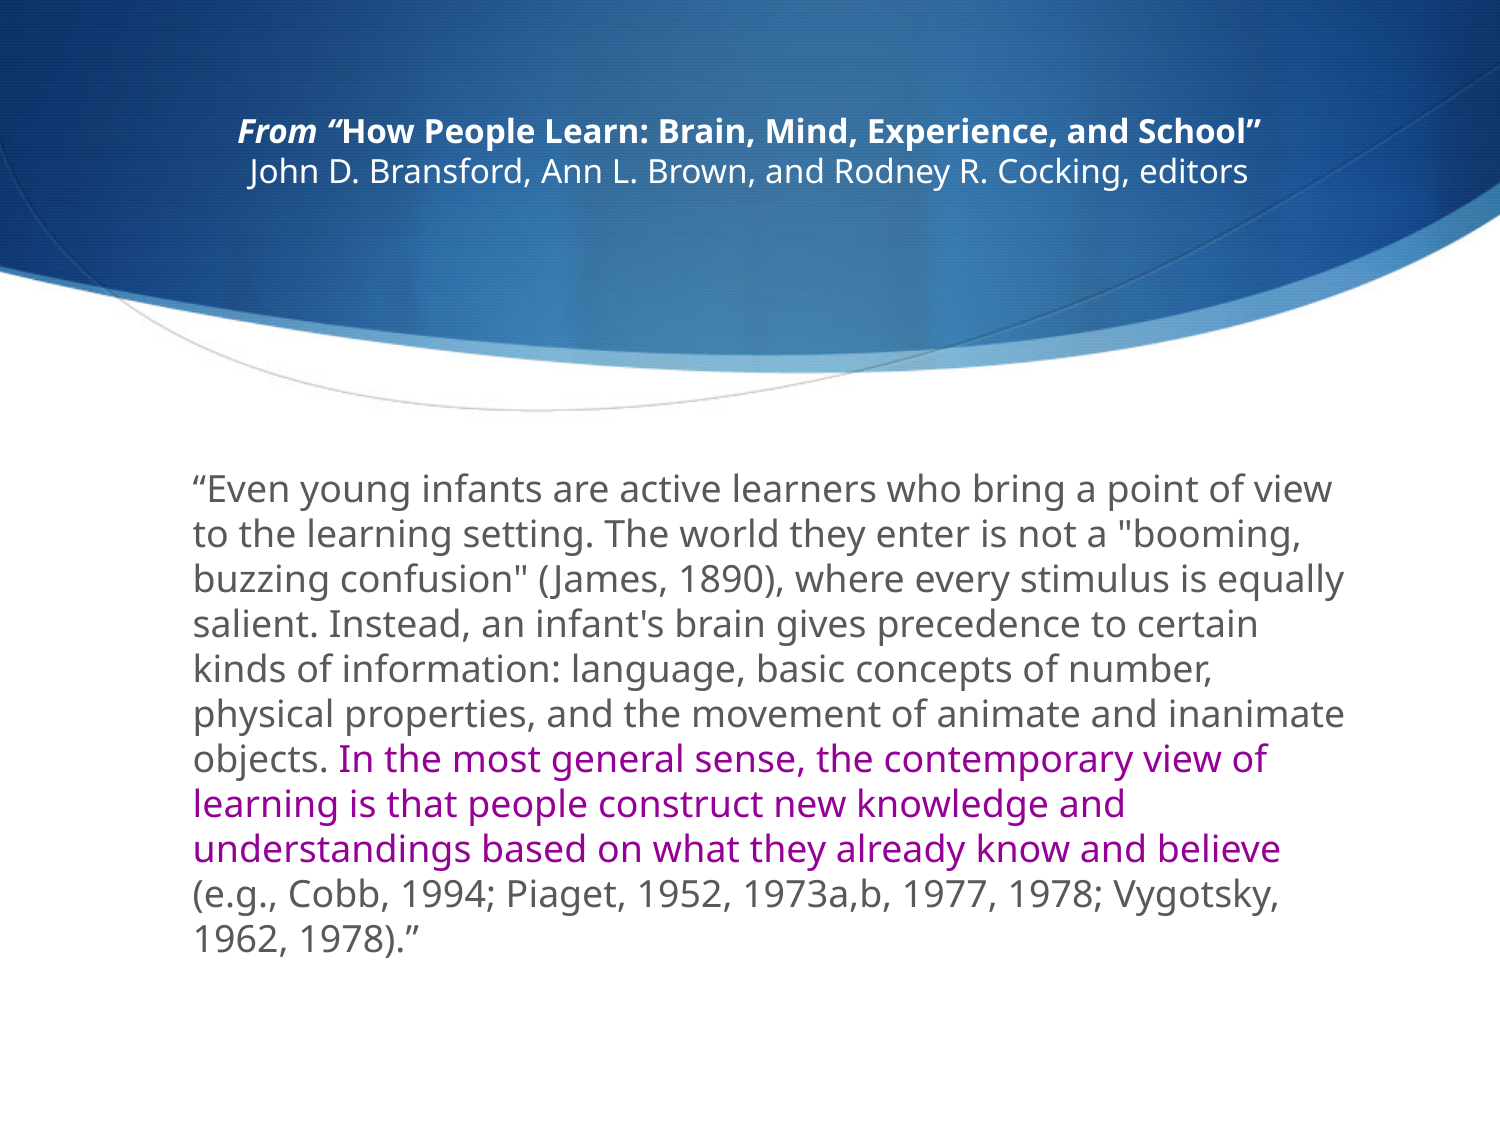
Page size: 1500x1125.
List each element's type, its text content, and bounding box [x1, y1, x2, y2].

list “Even young infants are active learners who bring a point of view to the learning setting. The world they enter is not a "booming, buzzing confusion" (James, 1890), where every stimulus is equally salient. Instead, an infant's brain gives precedence to certain kinds of information: language, basic concepts of number, physical properties, and the movement of animate and inanimate objects. In the most general sense, the contemporary view of learning is that people construct new knowledge and understandings based on what they already know and believe (e.g., Cobb, 1994; Piaget, 1952, 1973a,b, 1977, 1978; Vygotsky, 1962, 1978).” [121, 457, 1379, 1037]
title From “How People Learn: Brain, Mind, Experience, and School” John D. Bransford, Ann L. Brown, and Rodney R. Cocking, editors [75, 56, 1425, 245]
picture [0, 0, 1500, 1125]
